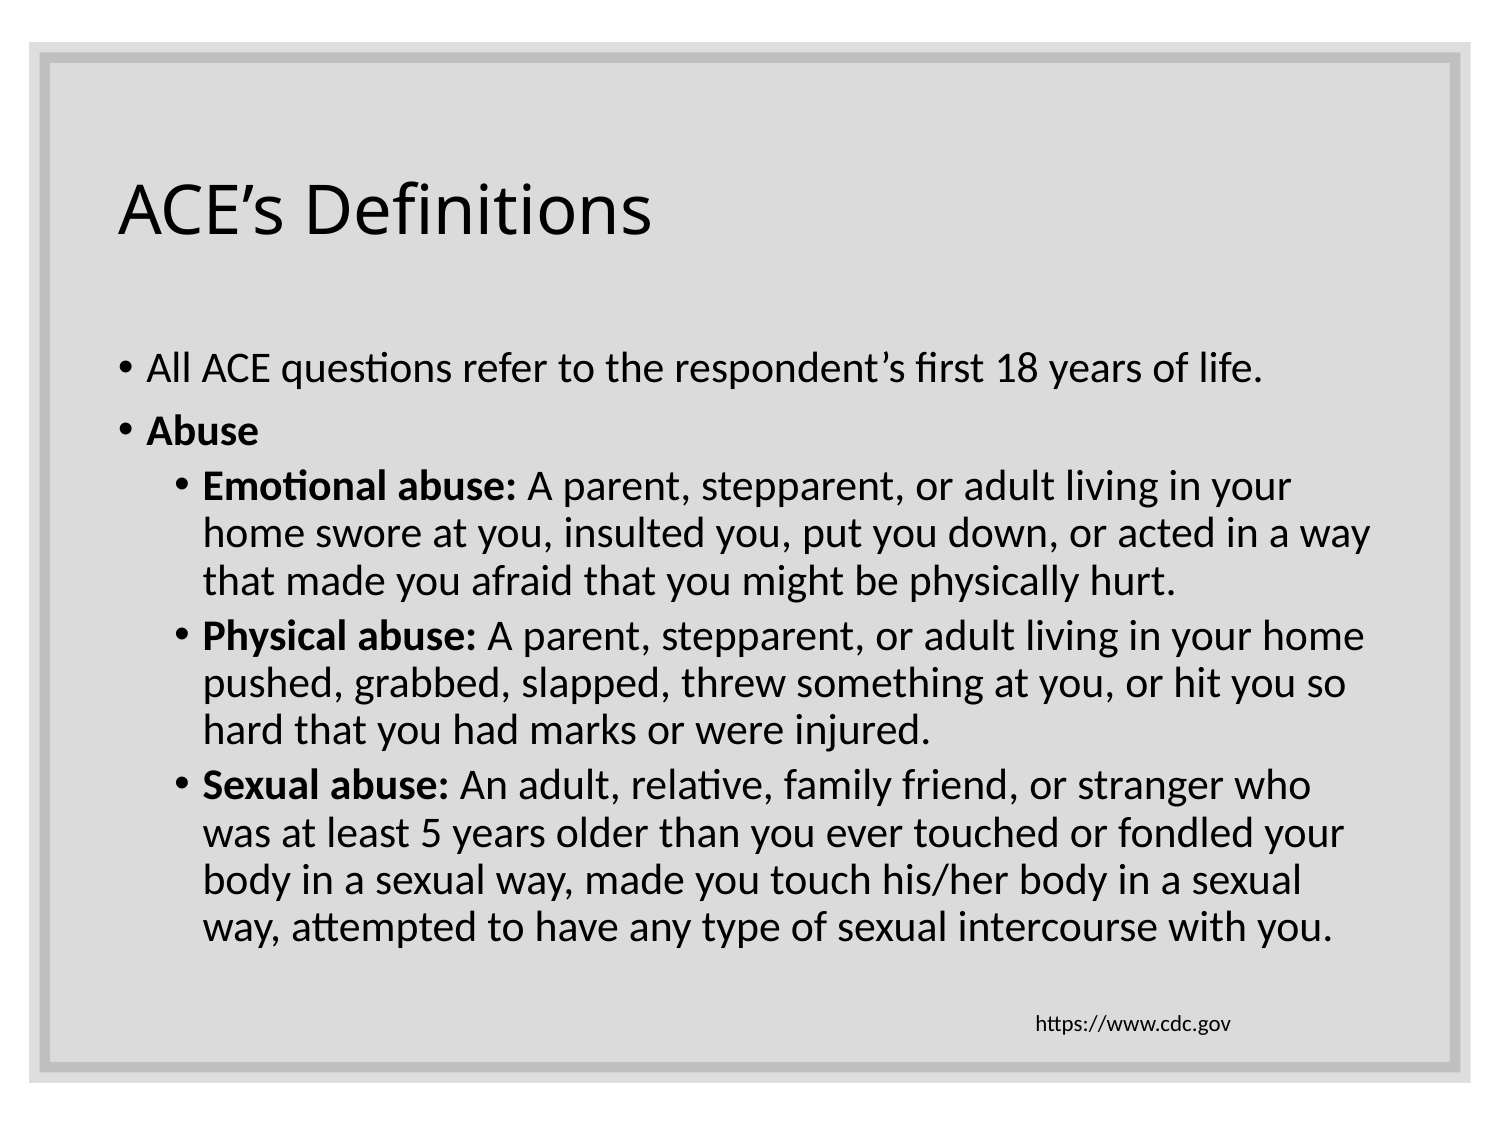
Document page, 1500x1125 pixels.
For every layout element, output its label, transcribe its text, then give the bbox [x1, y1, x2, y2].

text_box [38, 51, 1461, 1073]
title ACE’s Definitions [103, 103, 1397, 322]
text_box https://www.cdc.gov [1020, 1001, 1392, 1044]
list All ACE questions refer to the respondent’s first 18 years of life. Abuse Emotional abuse: A parent, stepparent, or adult living in your home swore at you, insulted you, put you down, or acted in a way that made you afraid that you might be physically hurt. Physical abuse: A parent, stepparent, or adult living in your home pushed, grabbed, slapped, threw something at you, or hit you so hard that you had marks or were injured. Sexual abuse: An adult, relative, family friend, or stranger who was at least 5 years older than you ever touched or fondled your body in a sexual way, made you touch his/her body in a sexual way, attempted to have any type of sexual intercourse with you. [103, 337, 1397, 973]
